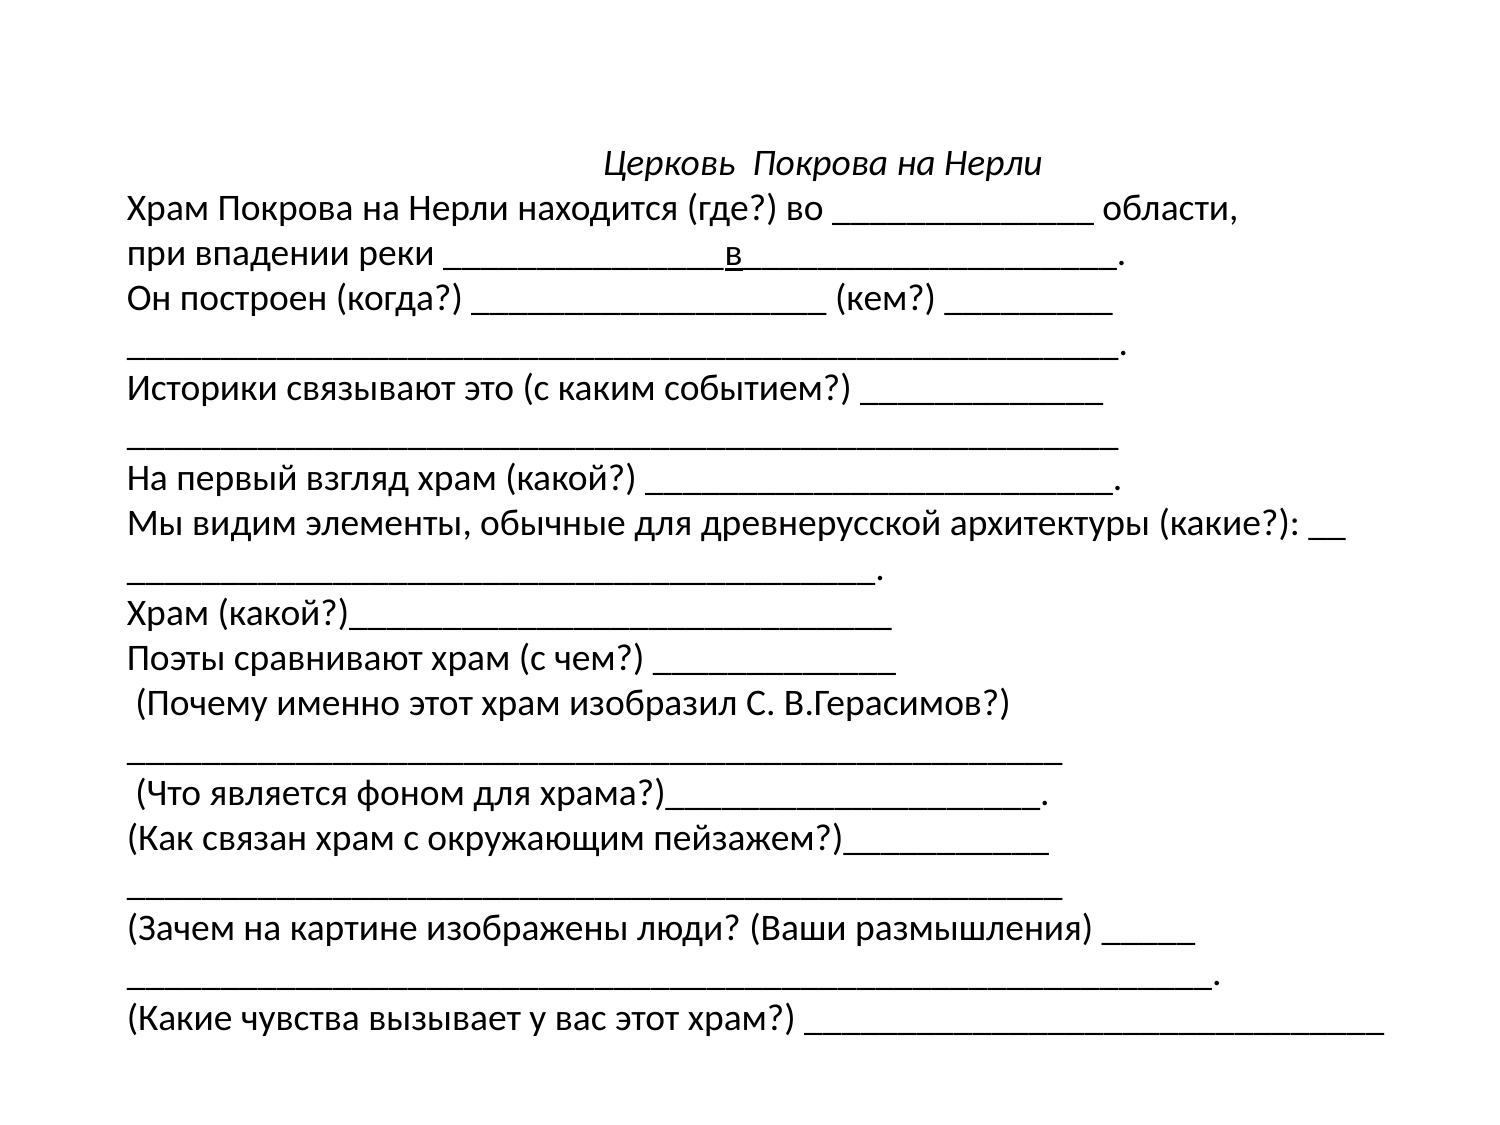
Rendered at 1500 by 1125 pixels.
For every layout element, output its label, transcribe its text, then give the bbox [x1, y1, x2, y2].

text_box Церковь Покрова на Нерли Храм Покрова на Нерли находится (где?) во ______________ области, при впадении реки _______________в____________________. Он построен (когда?) ___________________ (кем?) _________ _____________________________________________________. Историки связывают это (с каким событием?) _____________ _____________________________________________________ На первый взгляд храм (какой?) _________________________. Мы видим элементы, обычные для древнерусской архитектуры (какие?): __ ________________________________________. Храм (какой?)_____________________________ Поэты сравнивают храм (с чем?) _____________ (Почему именно этот храм изобразил С. В.Герасимов?) __________________________________________________ (Что является фоном для храма?)____________________. (Как связан храм с окружающим пейзажем?)___________ __________________________________________________ (Зачем на картине изображены люди? (Ваши размышления) _____ __________________________________________________________. (Какие чувства вызывает у вас этот храм?) _______________________________ [112, 130, 1412, 1046]
